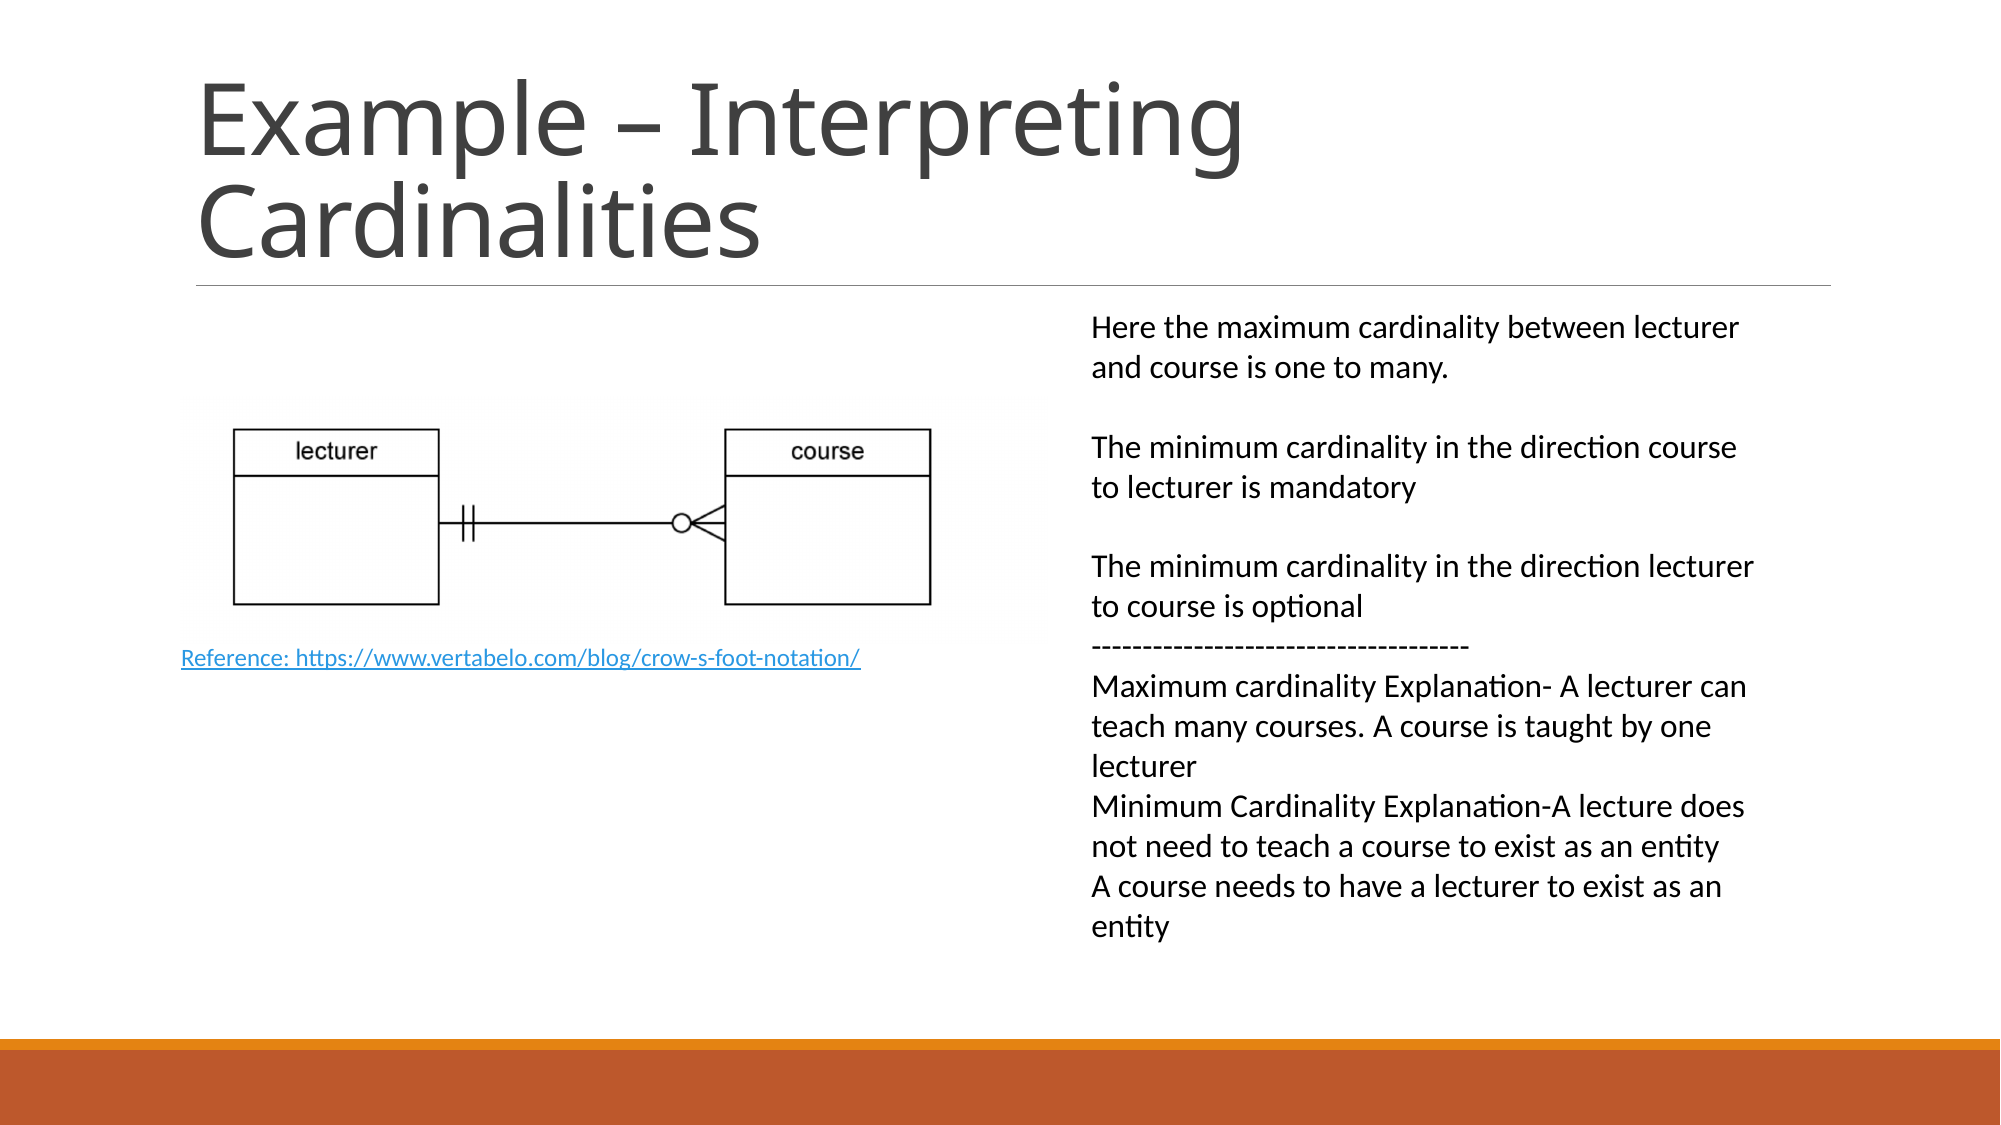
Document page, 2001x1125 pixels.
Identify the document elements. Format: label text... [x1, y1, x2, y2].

text_box Reference: https://www.vertabelo.com/blog/crow-s-foot-notation/ [166, 634, 919, 679]
title Example – Interpreting Cardinalities [180, 47, 1830, 285]
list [179, 395, 1048, 644]
text_box Here the maximum cardinality between lecturer and course is one to many. The minimum cardinality in the direction course to lecturer is mandatory The minimum cardinality in the direction lecturer to course is optional ------------------------------------- Maximum cardinality Explanation- A lecturer can teach many courses. A course is taught by one lecturer Minimum Cardinality Explanation-A lecture does not need to teach a course to exist as an entity A course needs to have a lecturer to exist as an entity [1076, 297, 1786, 997]
